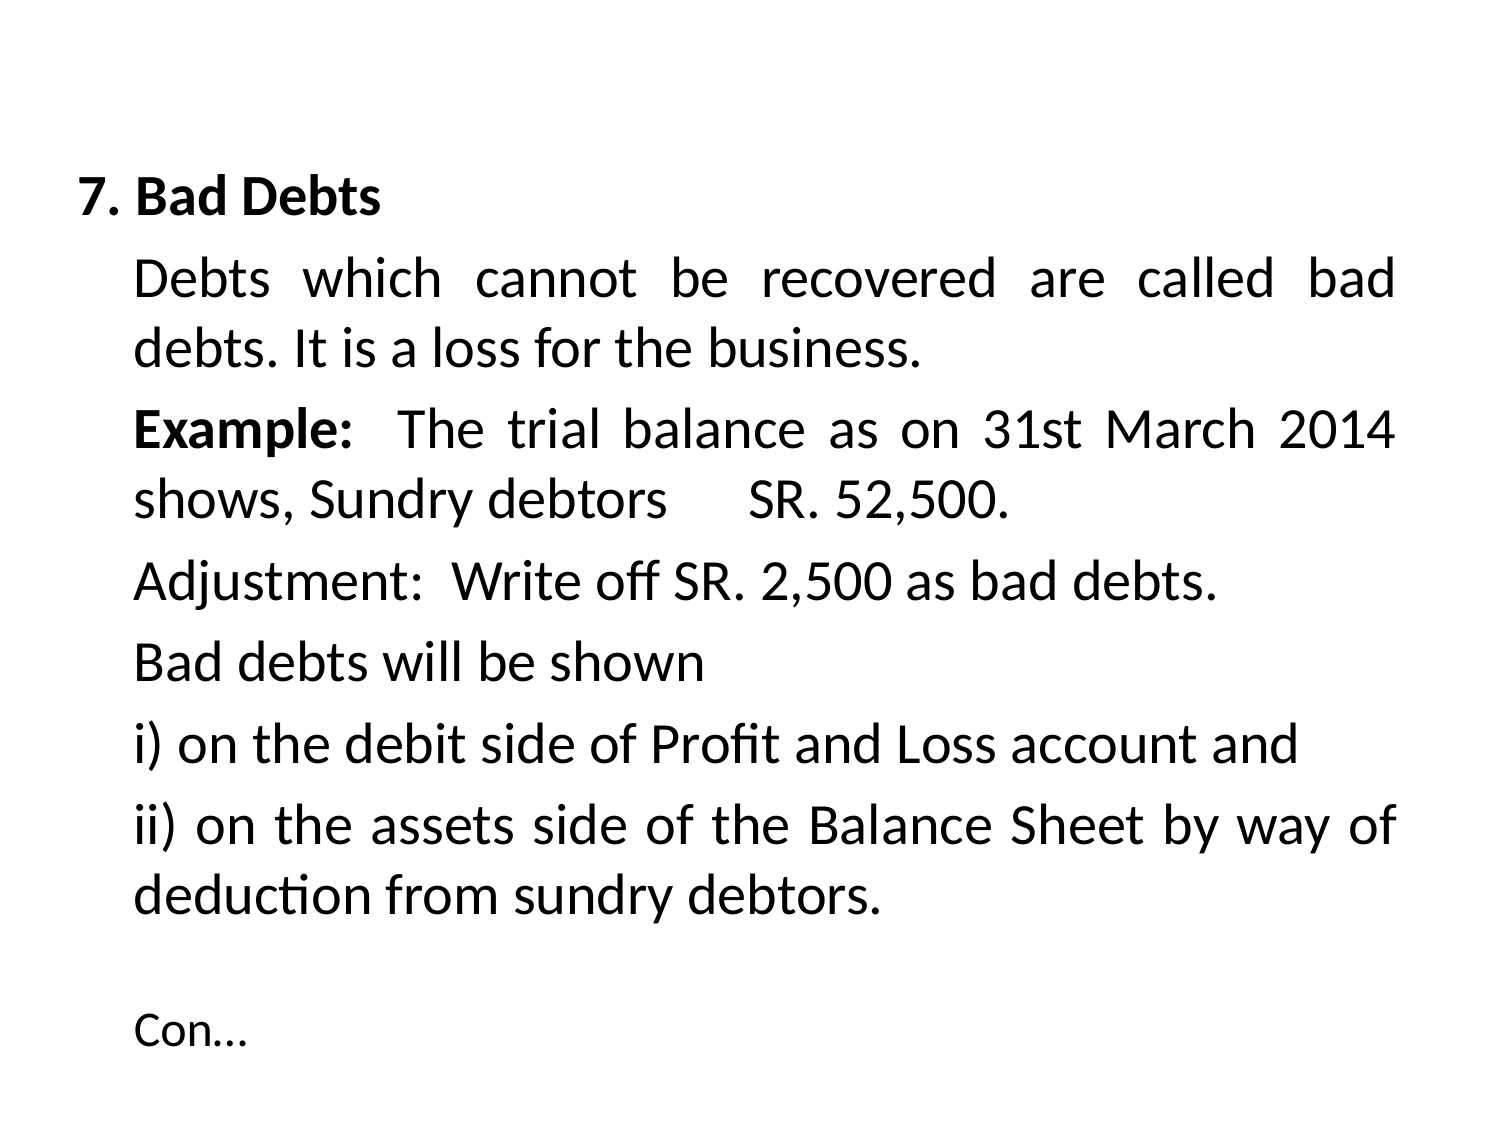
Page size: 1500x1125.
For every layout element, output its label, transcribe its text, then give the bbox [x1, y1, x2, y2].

list 7. Bad Debts Debts which cannot be recovered are called bad debts. It is a loss for the business. Example: The trial balance as on 31st March 2014 shows, Sundry debtors SR. 52,500. Adjustment: Write off SR. 2,500 as bad debts. Bad debts will be shown i) on the debit side of Profit and Loss account and ii) on the assets side of the Balance Sheet by way of deduction from sundry debtors. Con… [62, 149, 1413, 1075]
